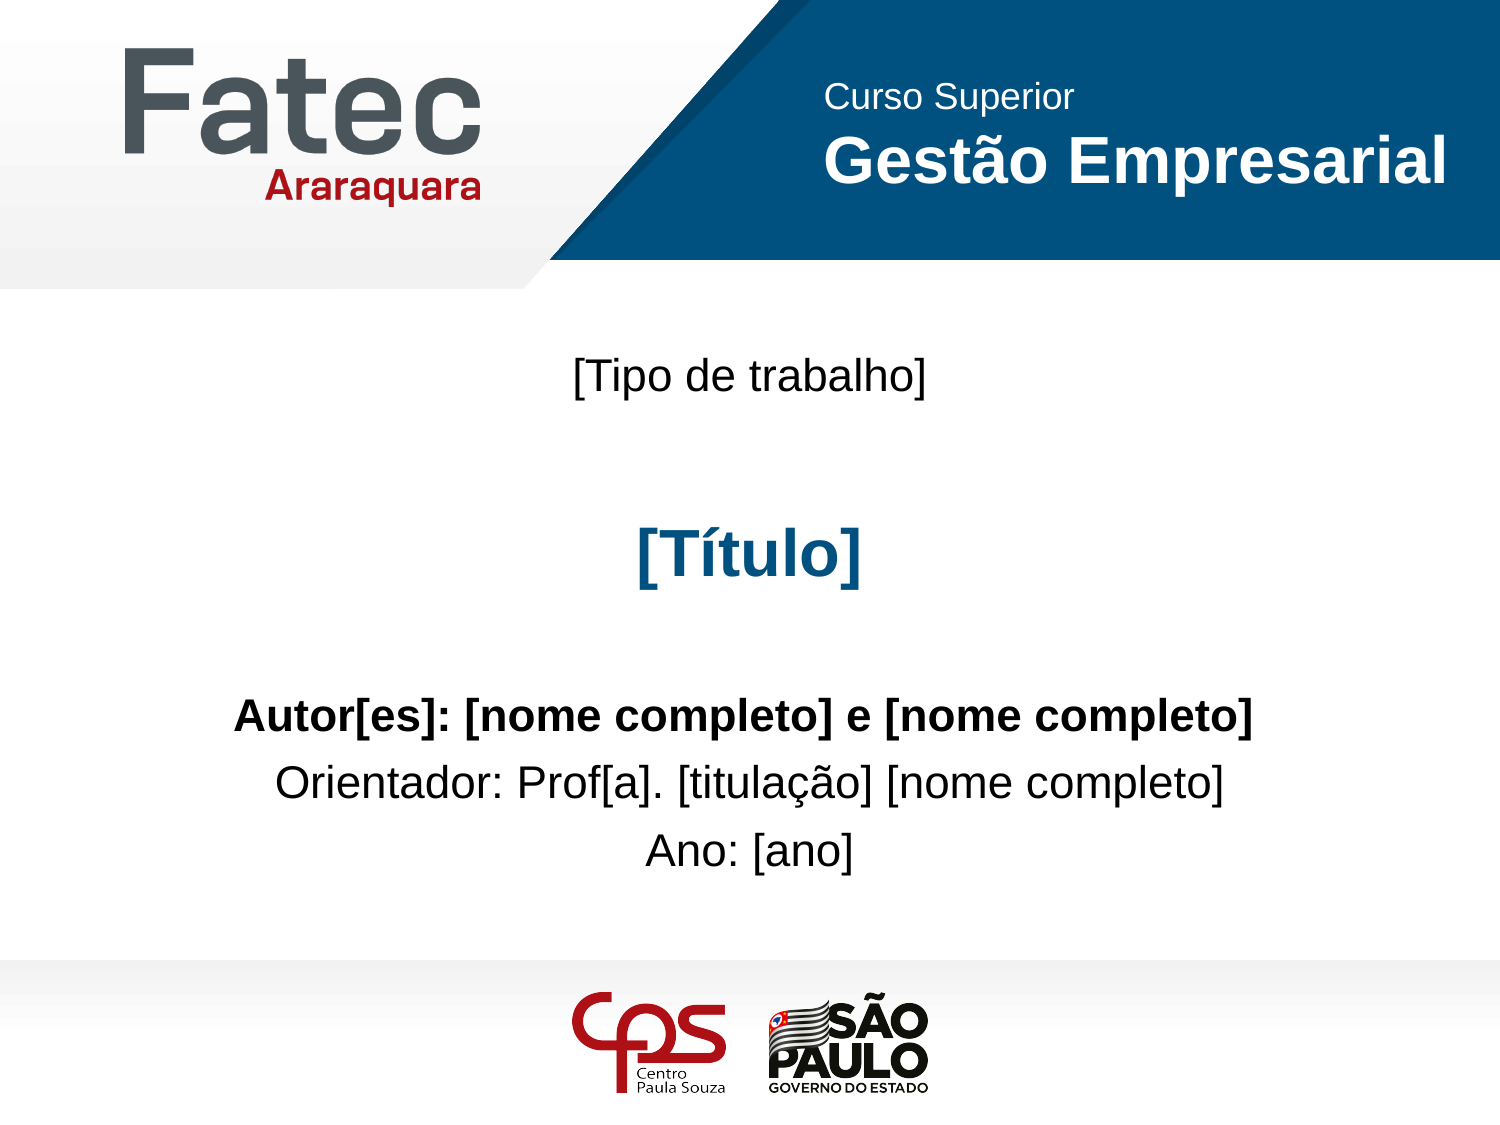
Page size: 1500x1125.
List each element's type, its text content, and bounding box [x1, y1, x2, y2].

picture [125, 48, 480, 207]
text_box Autor[es]: [nome completo] e [nome completo] Orientador: Prof[a]. [titulação] [nome completo] Ano: [ano] [100, 685, 1400, 926]
text_box [Título] [100, 431, 1400, 668]
picture [769, 992, 928, 1093]
picture [572, 992, 726, 1093]
text_box [Tipo de trabalho] [100, 345, 1400, 414]
